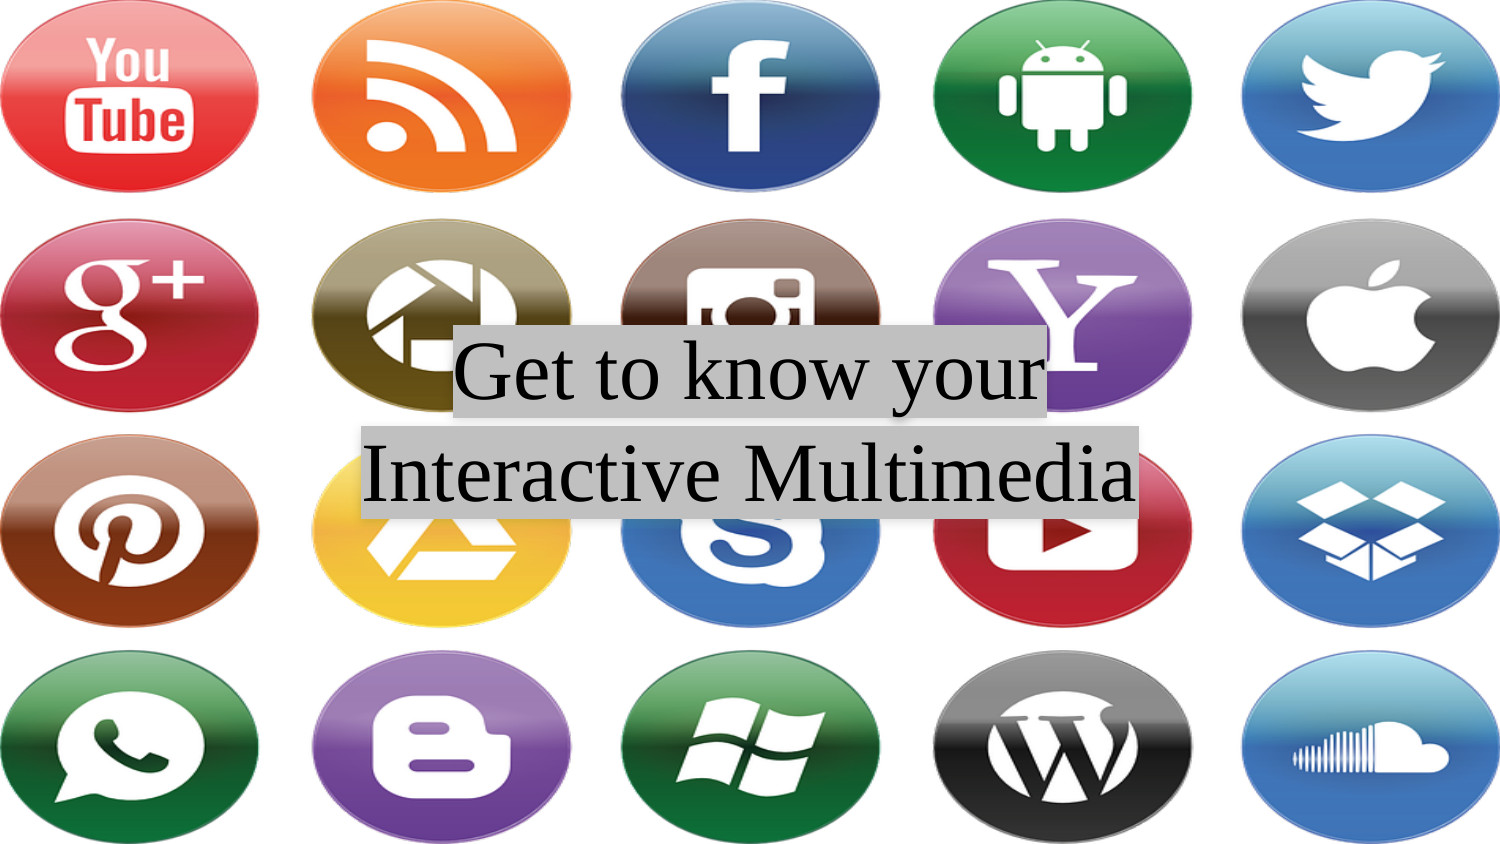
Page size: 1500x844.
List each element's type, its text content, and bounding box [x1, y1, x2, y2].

picture [0, 0, 1500, 844]
title Get to know your Interactive Multimedia [341, 310, 1158, 533]
